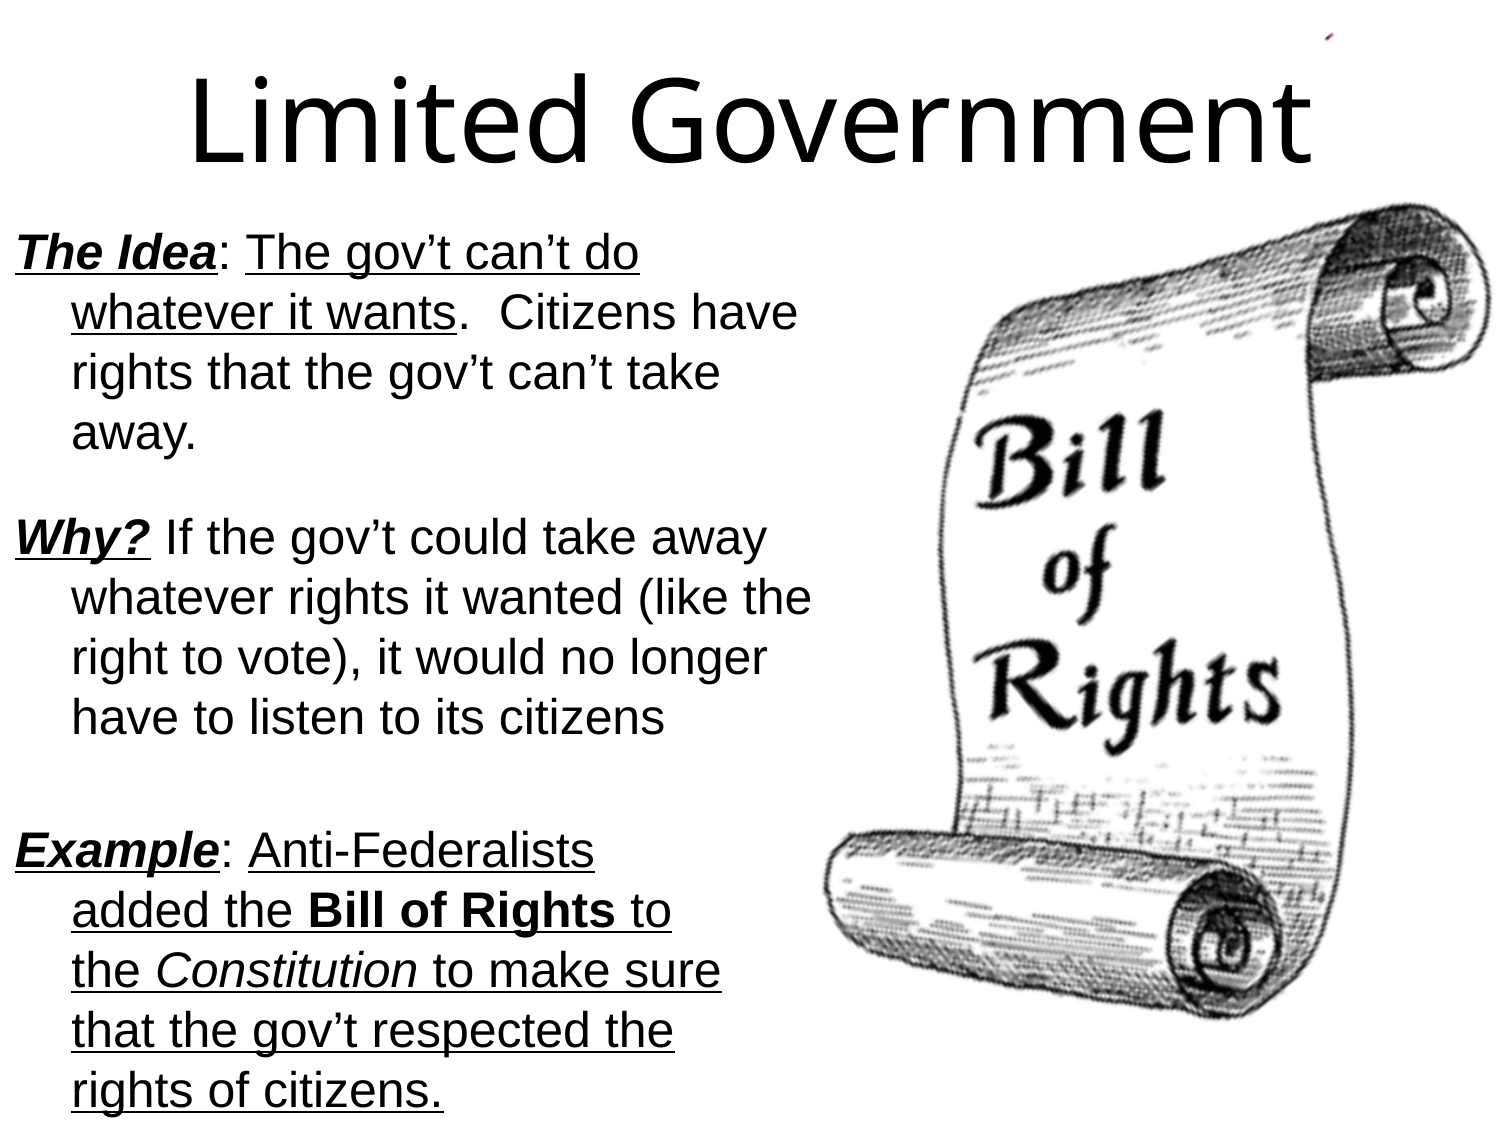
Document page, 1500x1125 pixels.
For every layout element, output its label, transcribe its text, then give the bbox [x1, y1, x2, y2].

title Limited Government [0, 0, 1500, 233]
picture [712, 233, 1500, 1125]
text_box The Idea: The gov’t can’t do whatever it wants. Citizens have rights that the gov’t can’t take away. Why? If the gov’t could take away whatever rights it wanted (like the right to vote), it would no longer have to listen to its citizens [0, 212, 850, 810]
text_box Example: Anti-Federalists added the Bill of Rights to the Constitution to make sure that the gov’t respected the rights of citizens. [0, 810, 763, 1125]
